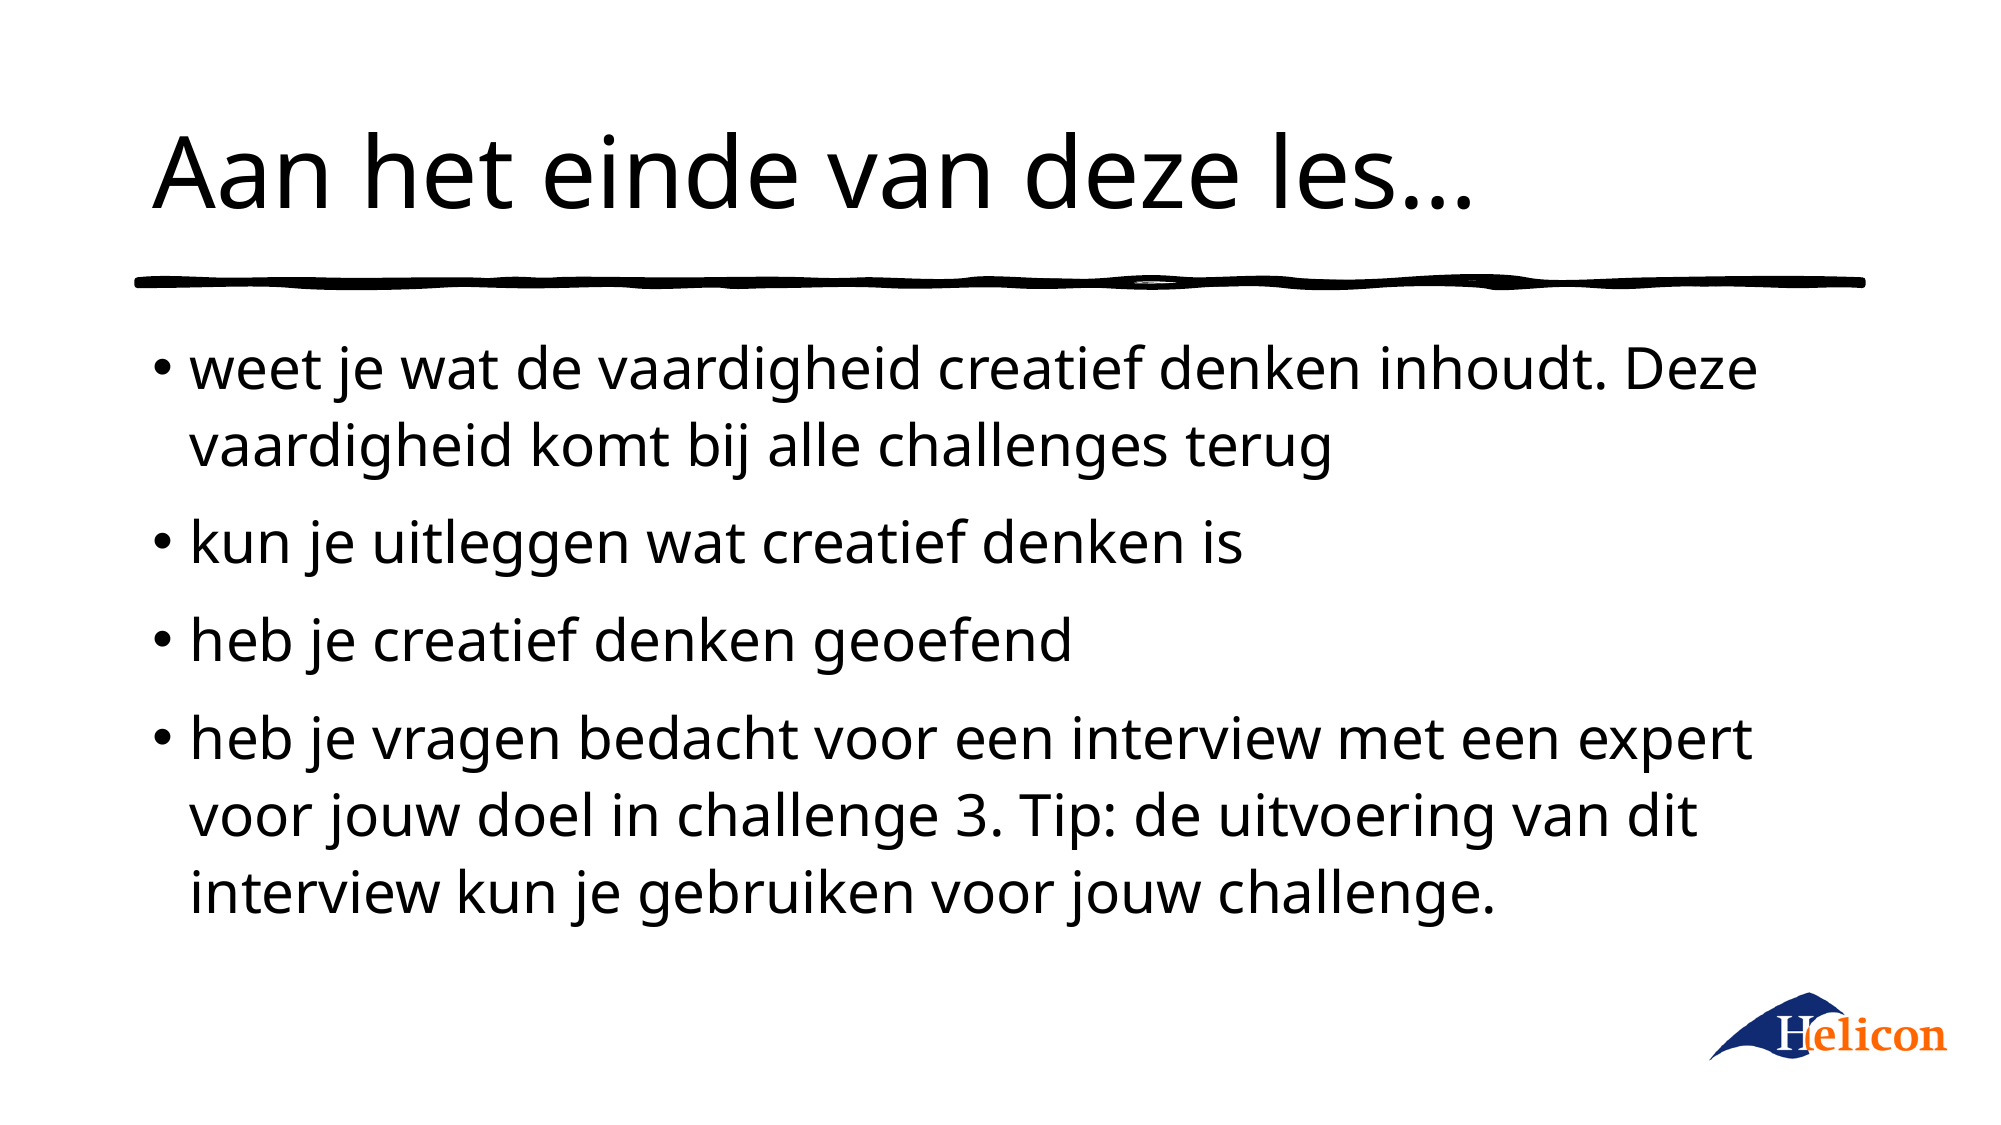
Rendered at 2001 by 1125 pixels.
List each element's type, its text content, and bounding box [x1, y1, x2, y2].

list weet je wat de vaardigheid creatief denken inhoudt. Deze vaardigheid komt bij alle challenges terug kun je uitleggen wat creatief denken is heb je creatief denken geoefend heb je vragen bedacht voor een interview met een expert voor jouw doel in challenge 3. Tip: de uitvoering van dit interview kun je gebruiken voor jouw challenge. [137, 316, 1863, 1014]
picture [1671, 952, 2000, 1125]
title Aan het einde van deze les… [137, 59, 1863, 278]
